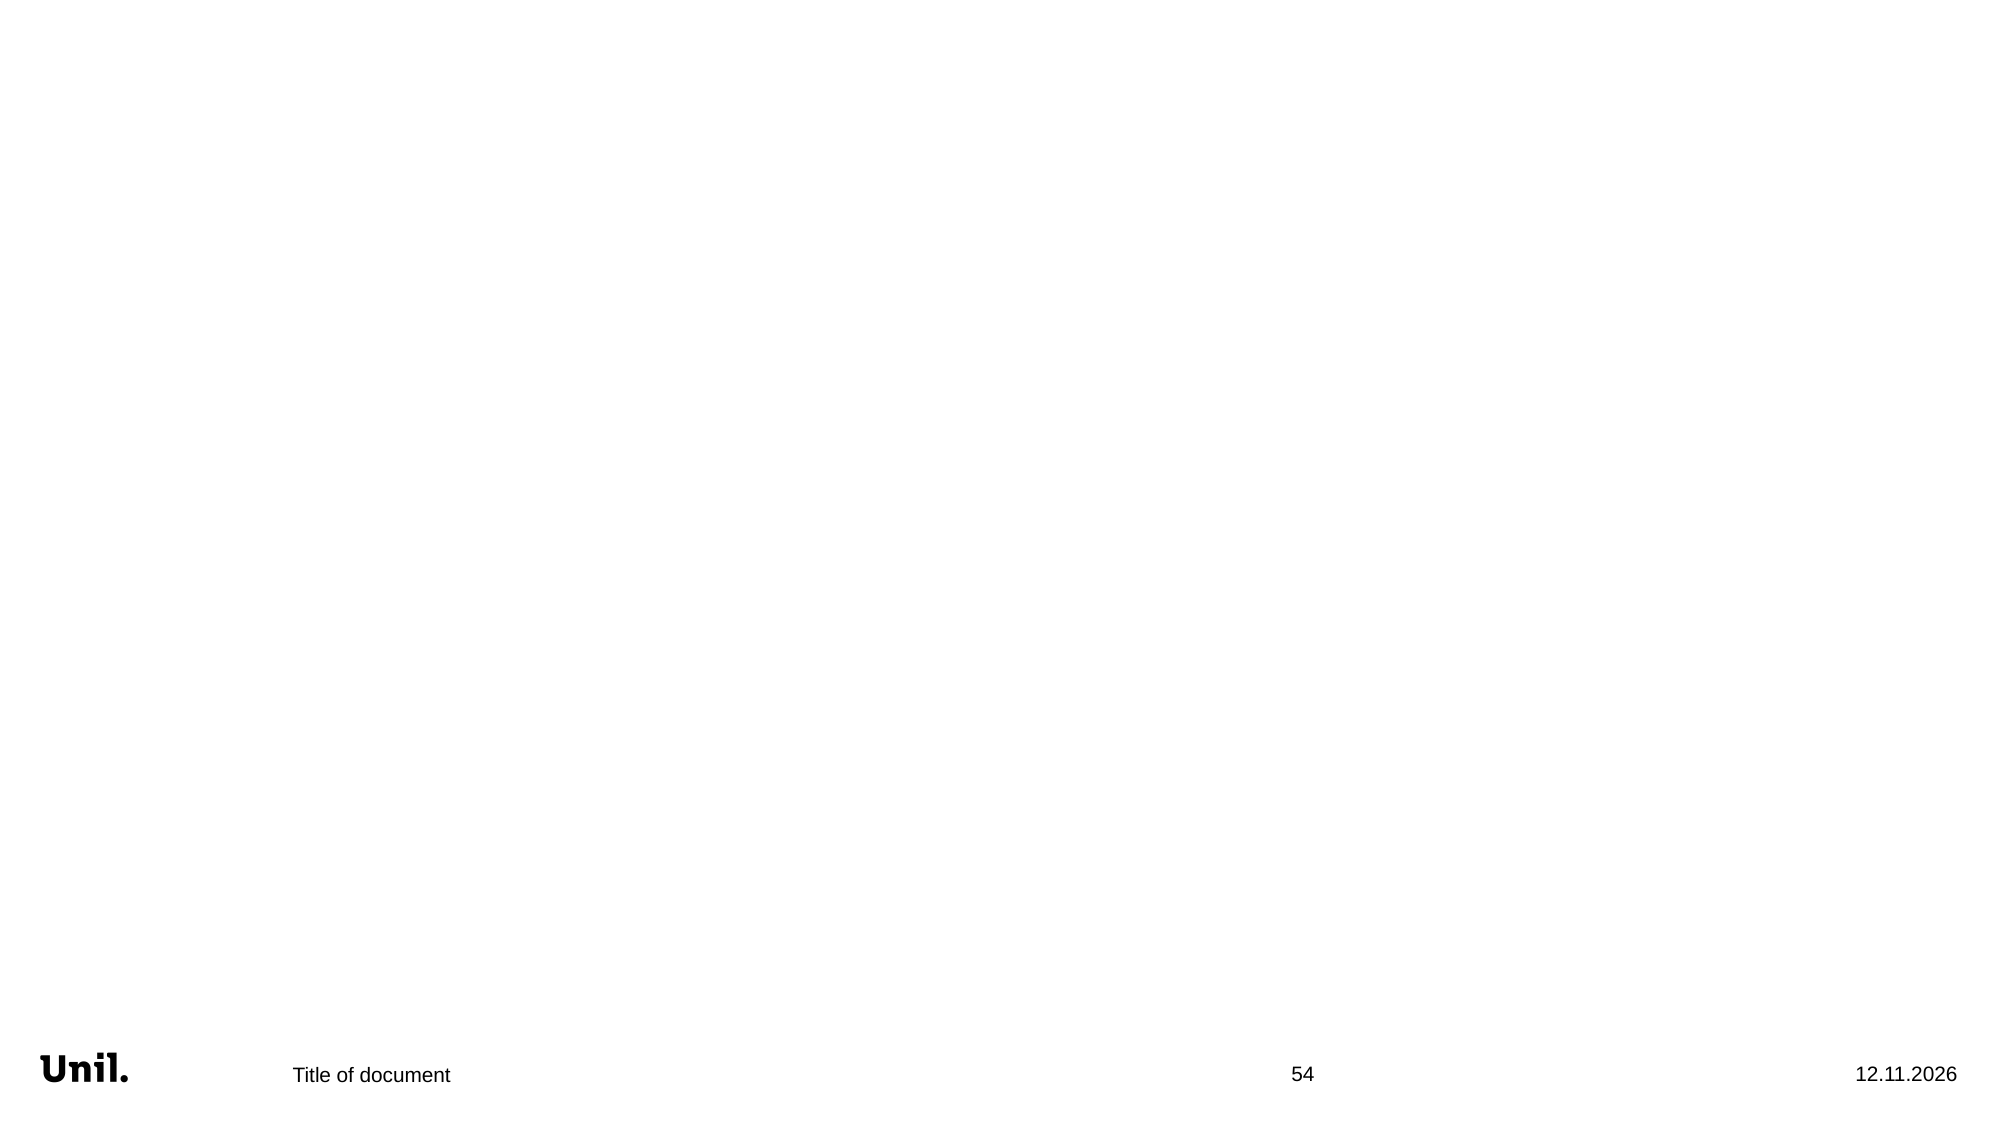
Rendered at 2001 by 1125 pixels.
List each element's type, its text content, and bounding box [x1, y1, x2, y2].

footer Title of document [292, 1011, 1048, 1087]
picture [1539, 0, 2000, 1125]
picture [27, 1042, 141, 1095]
slide_number 54 [1250, 1037, 1355, 1086]
